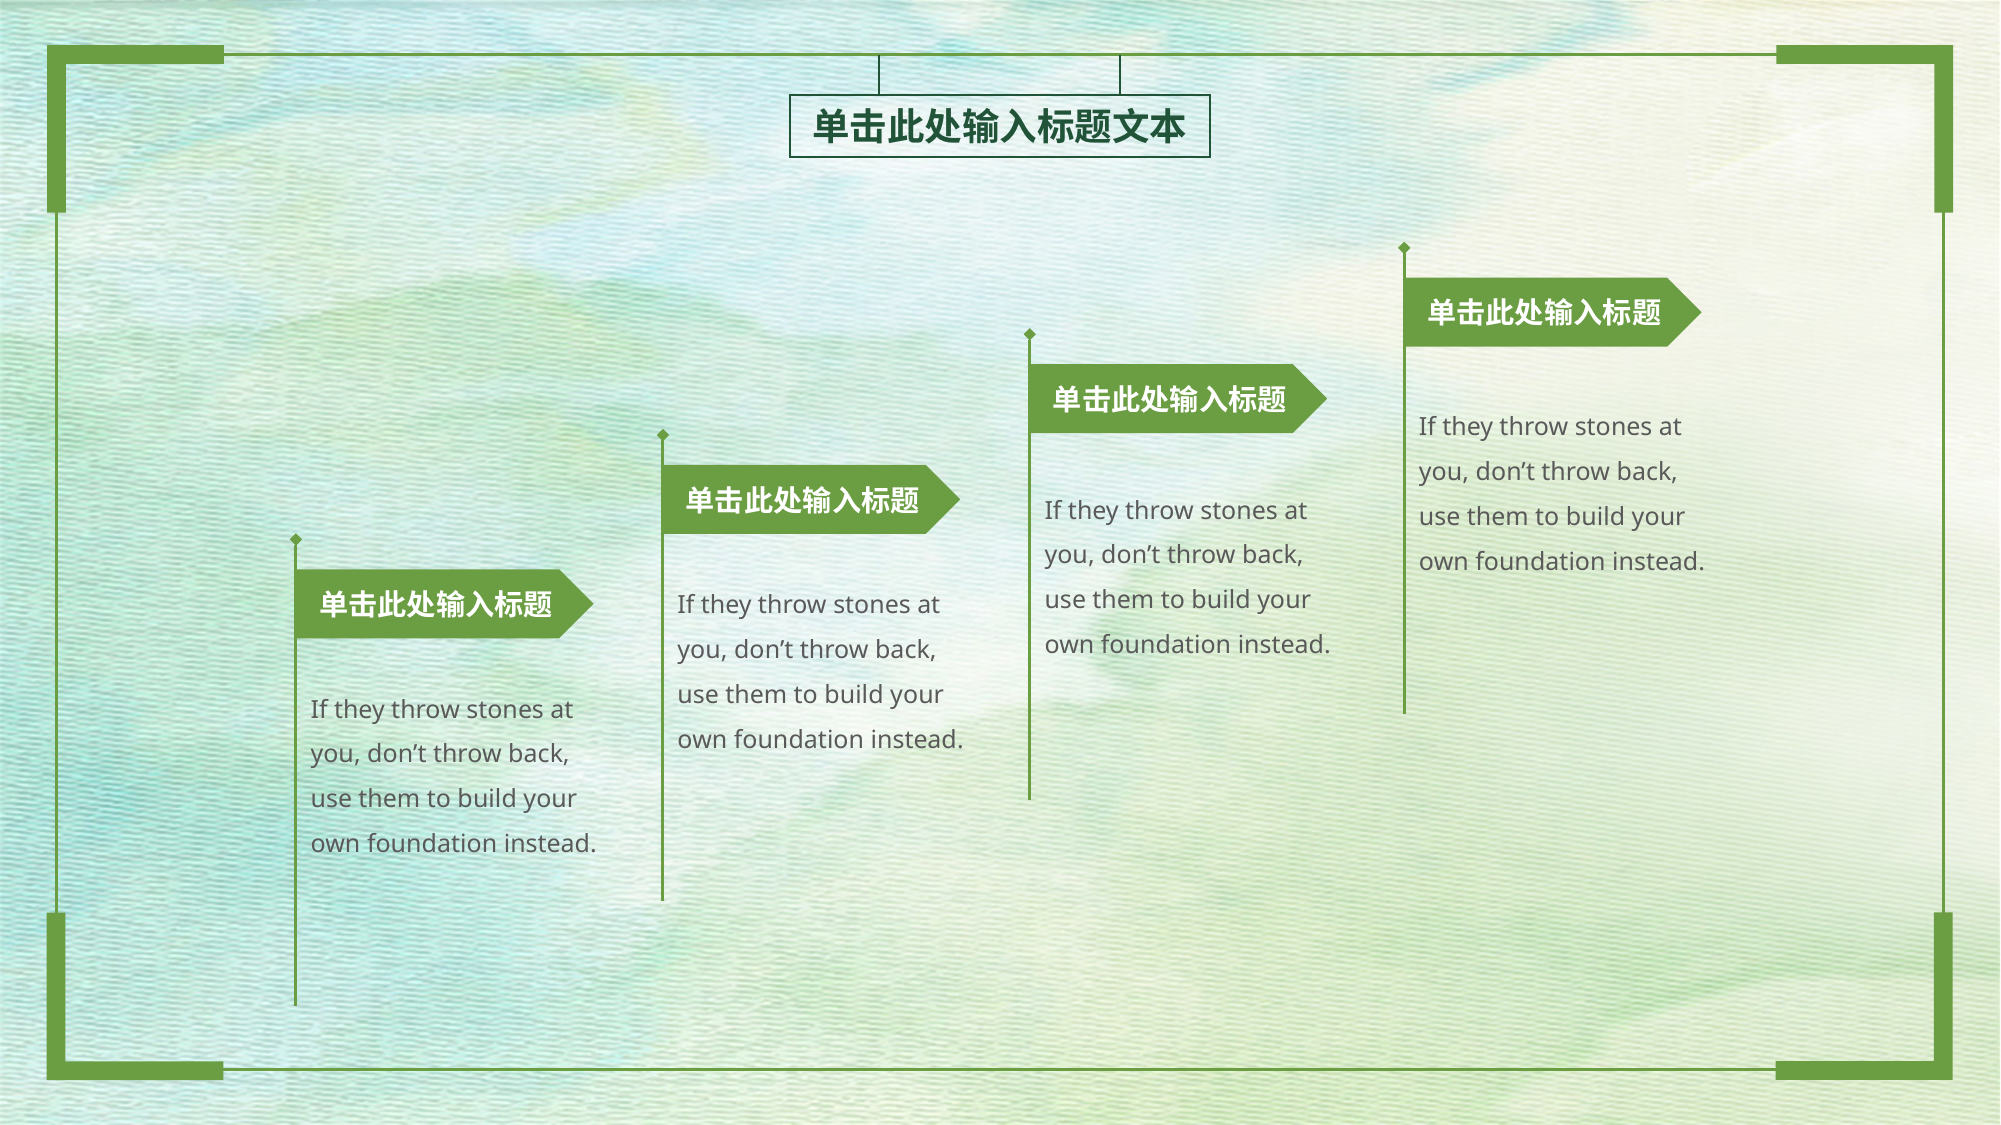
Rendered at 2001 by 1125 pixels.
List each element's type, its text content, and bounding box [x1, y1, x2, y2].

text_box 单击此处输入标题 [1406, 276, 1704, 348]
text_box If they throw stones at you, don’t throw back, use them to build your own foundation instead. [1030, 471, 1363, 667]
text_box 单击此处输入标题 [664, 463, 962, 535]
text_box 单击此处输入标题 [297, 568, 596, 640]
text_box If they throw stones at you, don’t throw back, use them to build your own foundation instead. [1405, 388, 1722, 583]
text_box 单击此处输入标题 [1031, 363, 1329, 435]
text_box If they throw stones at you, don’t throw back, use them to build your own foundation instead. [296, 670, 621, 865]
text_box [55, 54, 1944, 1071]
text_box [46, 912, 224, 1080]
text_box If they throw stones at you, don’t throw back, use them to build your own foundation instead. [663, 566, 988, 761]
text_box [1776, 45, 1954, 213]
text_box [47, 45, 225, 213]
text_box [1775, 912, 1953, 1080]
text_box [789, 54, 1210, 157]
picture [0, 0, 2001, 1125]
